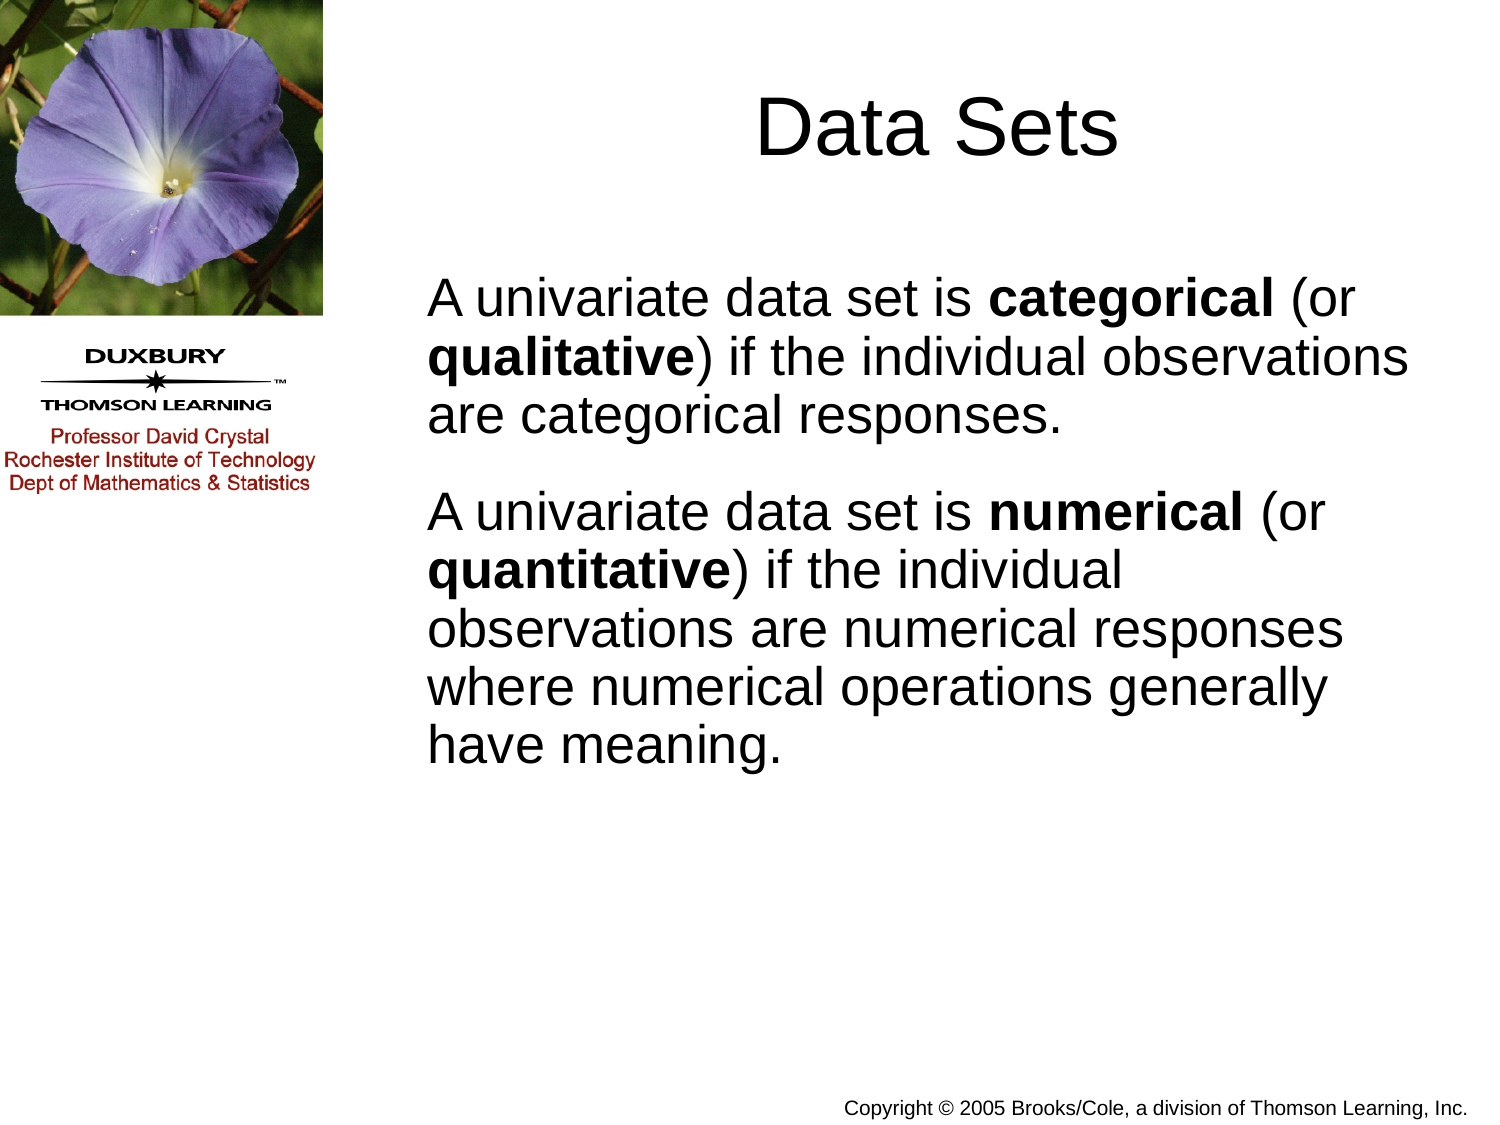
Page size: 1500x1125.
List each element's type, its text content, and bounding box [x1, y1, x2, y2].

list A univariate data set is categorical (or qualitative) if the individual observations are categorical responses. A univariate data set is numerical (or quantitative) if the individual observations are numerical responses where numerical operations generally have meaning. [412, 262, 1451, 993]
title Data Sets [424, 24, 1451, 221]
picture [0, 0, 323, 499]
